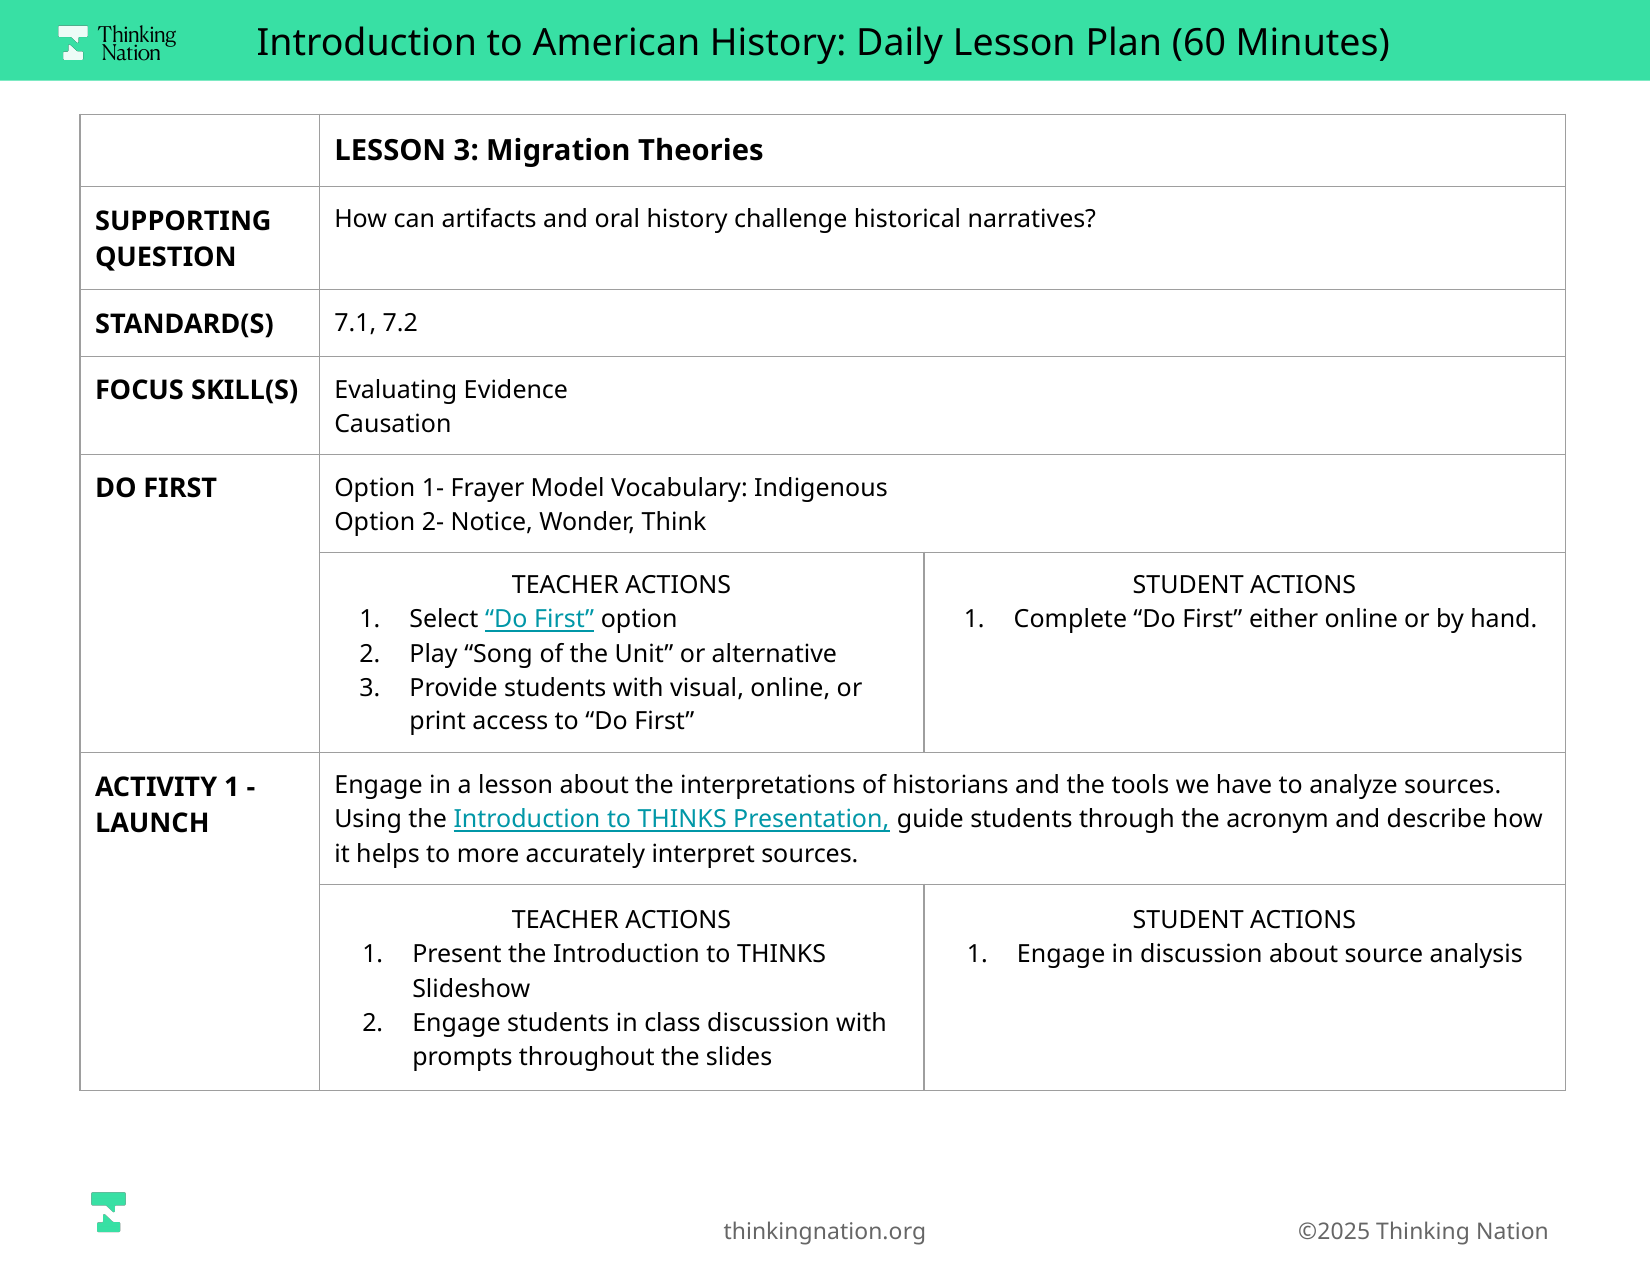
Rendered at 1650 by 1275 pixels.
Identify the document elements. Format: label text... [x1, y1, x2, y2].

table_cell Option 1- Frayer Model Vocabulary: Indigenous Option 2- Notice, Wonder, Think [320, 455, 1565, 552]
table_cell STUDENT ACTIONS Complete “Do First” either online or by hand. [925, 553, 1565, 752]
text_box thinkingnation.org [629, 1200, 1021, 1240]
table_cell Evaluating Evidence Causation [320, 357, 1565, 454]
table_cell 7.1, 7.2 [320, 290, 1565, 356]
table_cell SUPPORTING QUESTION [81, 187, 319, 289]
table_header LESSON 3: Migration Theories [320, 115, 1565, 186]
table_cell STANDARD(S) [81, 290, 319, 356]
table_cell Engage in a lesson about the interpretations of historians and the tools we have to analyze sources. Using the Introduction to THINKS Presentation, guide students through the acronym and describe how it helps to more accurately interpret sources. [320, 753, 1565, 884]
table_header [81, 115, 319, 186]
table_cell FOCUS SKILL(S) [81, 357, 319, 454]
table_cell ACTIVITY 1 - LAUNCH [81, 753, 319, 1090]
table_cell TEACHER ACTIONS Present the Introduction to THINKS Slideshow Engage students in class discussion with prompts throughout the slides [320, 885, 923, 1090]
table_cell STUDENT ACTIONS Engage in discussion about source analysis [925, 885, 1565, 1090]
picture [45, 14, 180, 71]
table_cell How can artifacts and oral history challenge historical narratives? [320, 187, 1565, 289]
table_cell DO FIRST [81, 455, 319, 752]
text_box ©2025 Thinking Nation [1174, 1200, 1566, 1240]
picture [80, 1184, 136, 1240]
text_box Introduction to American History: Daily Lesson Plan (60 Minutes) [0, 0, 1650, 81]
table_cell TEACHER ACTIONS Select “Do First” option Play “Song of the Unit” or alternative Provide students with visual, online, or print access to “Do First” [320, 553, 923, 752]
